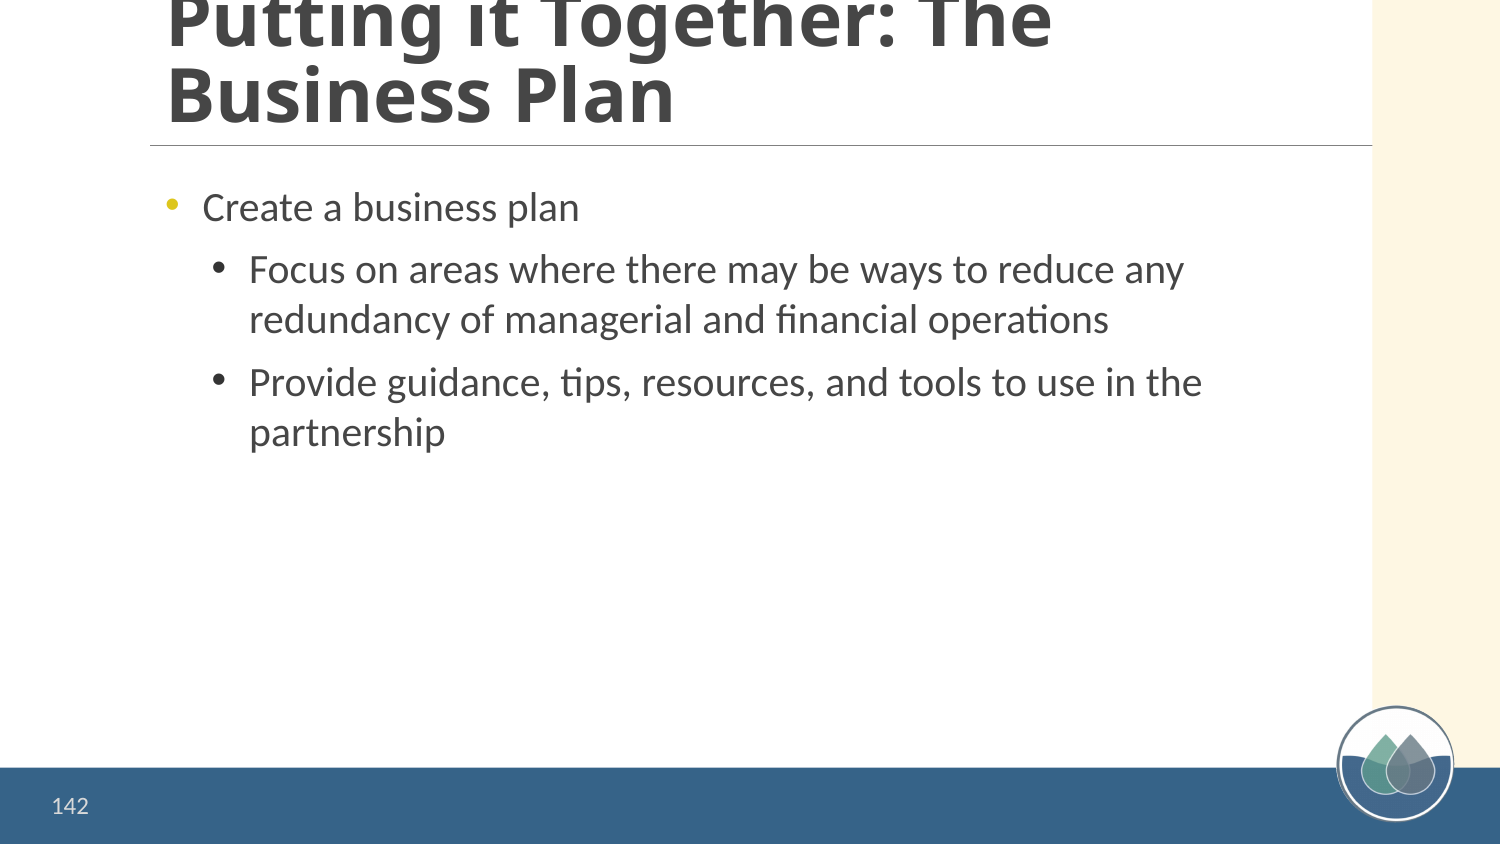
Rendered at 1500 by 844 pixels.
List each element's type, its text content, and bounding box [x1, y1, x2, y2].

title Putting it Together: The Business Plan [150, 21, 1373, 146]
list Create a business plan Focus on areas where there may be ways to reduce any redundancy of managerial and financial operations Provide guidance, tips, resources, and tools to use in the partnership [150, 171, 1373, 760]
slide_number 142 [16, 782, 124, 828]
